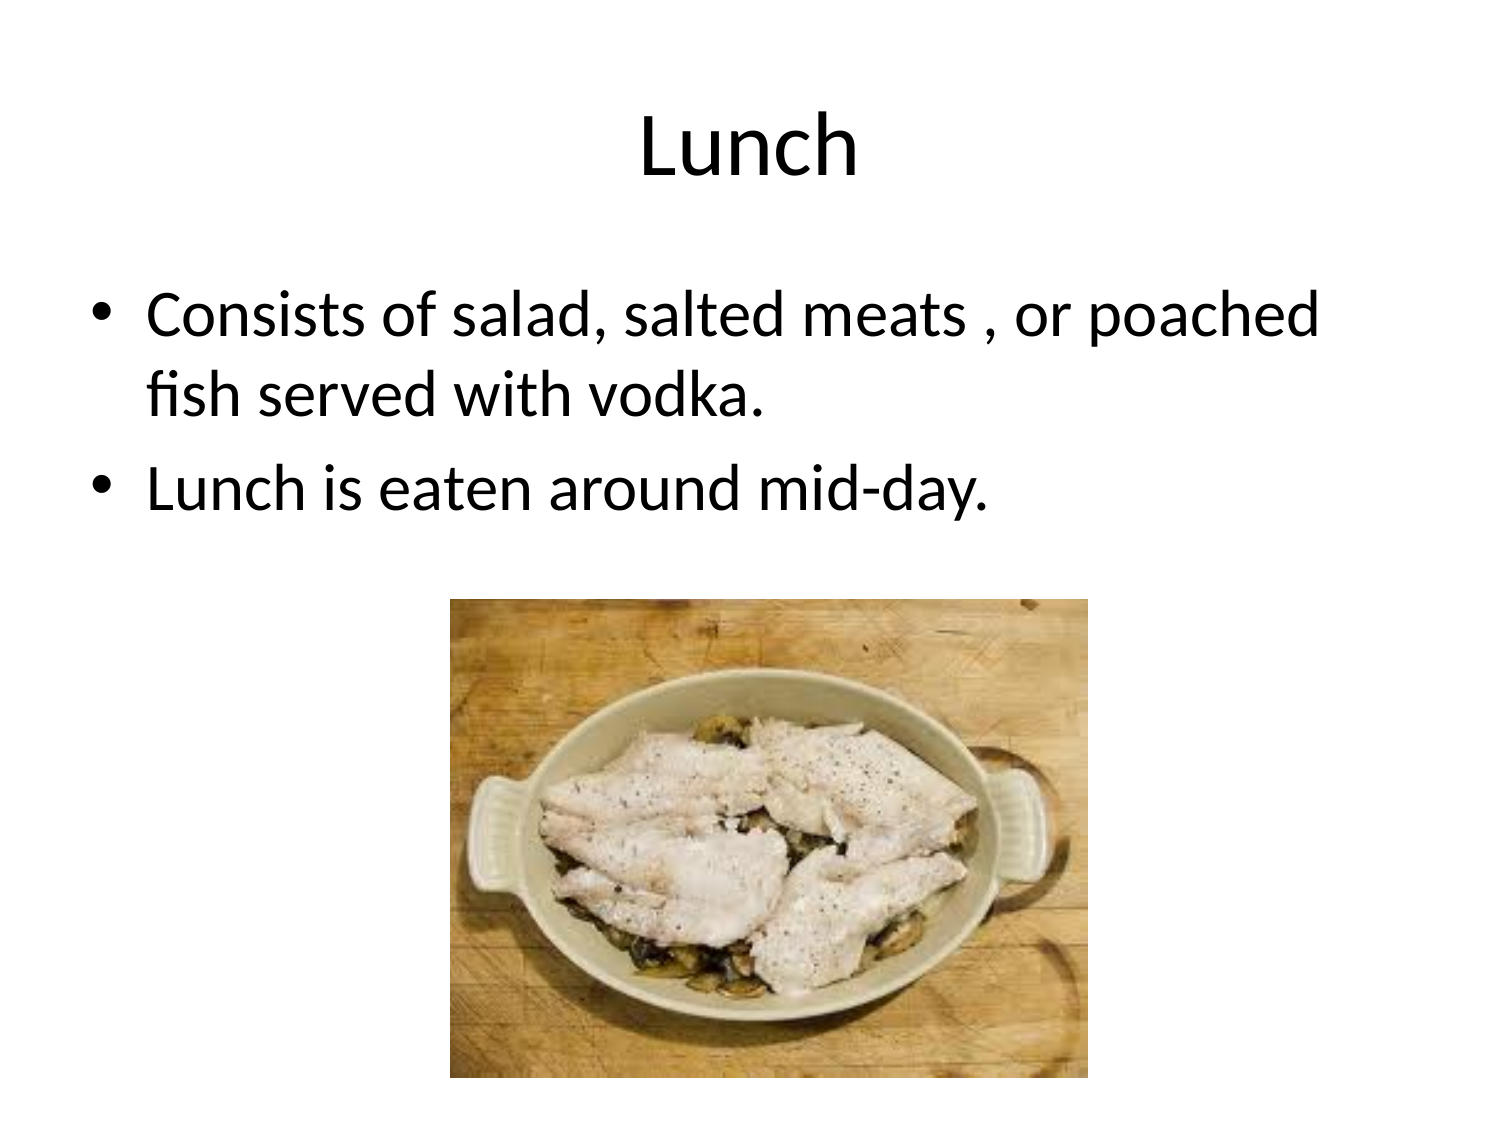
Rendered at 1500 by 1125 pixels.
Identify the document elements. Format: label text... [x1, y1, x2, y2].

picture [449, 599, 1088, 1078]
list Consists of salad, salted meats , or poached fish served with vodka. Lunch is eaten around mid-day. [75, 262, 1425, 1005]
title Lunch [75, 45, 1425, 233]
